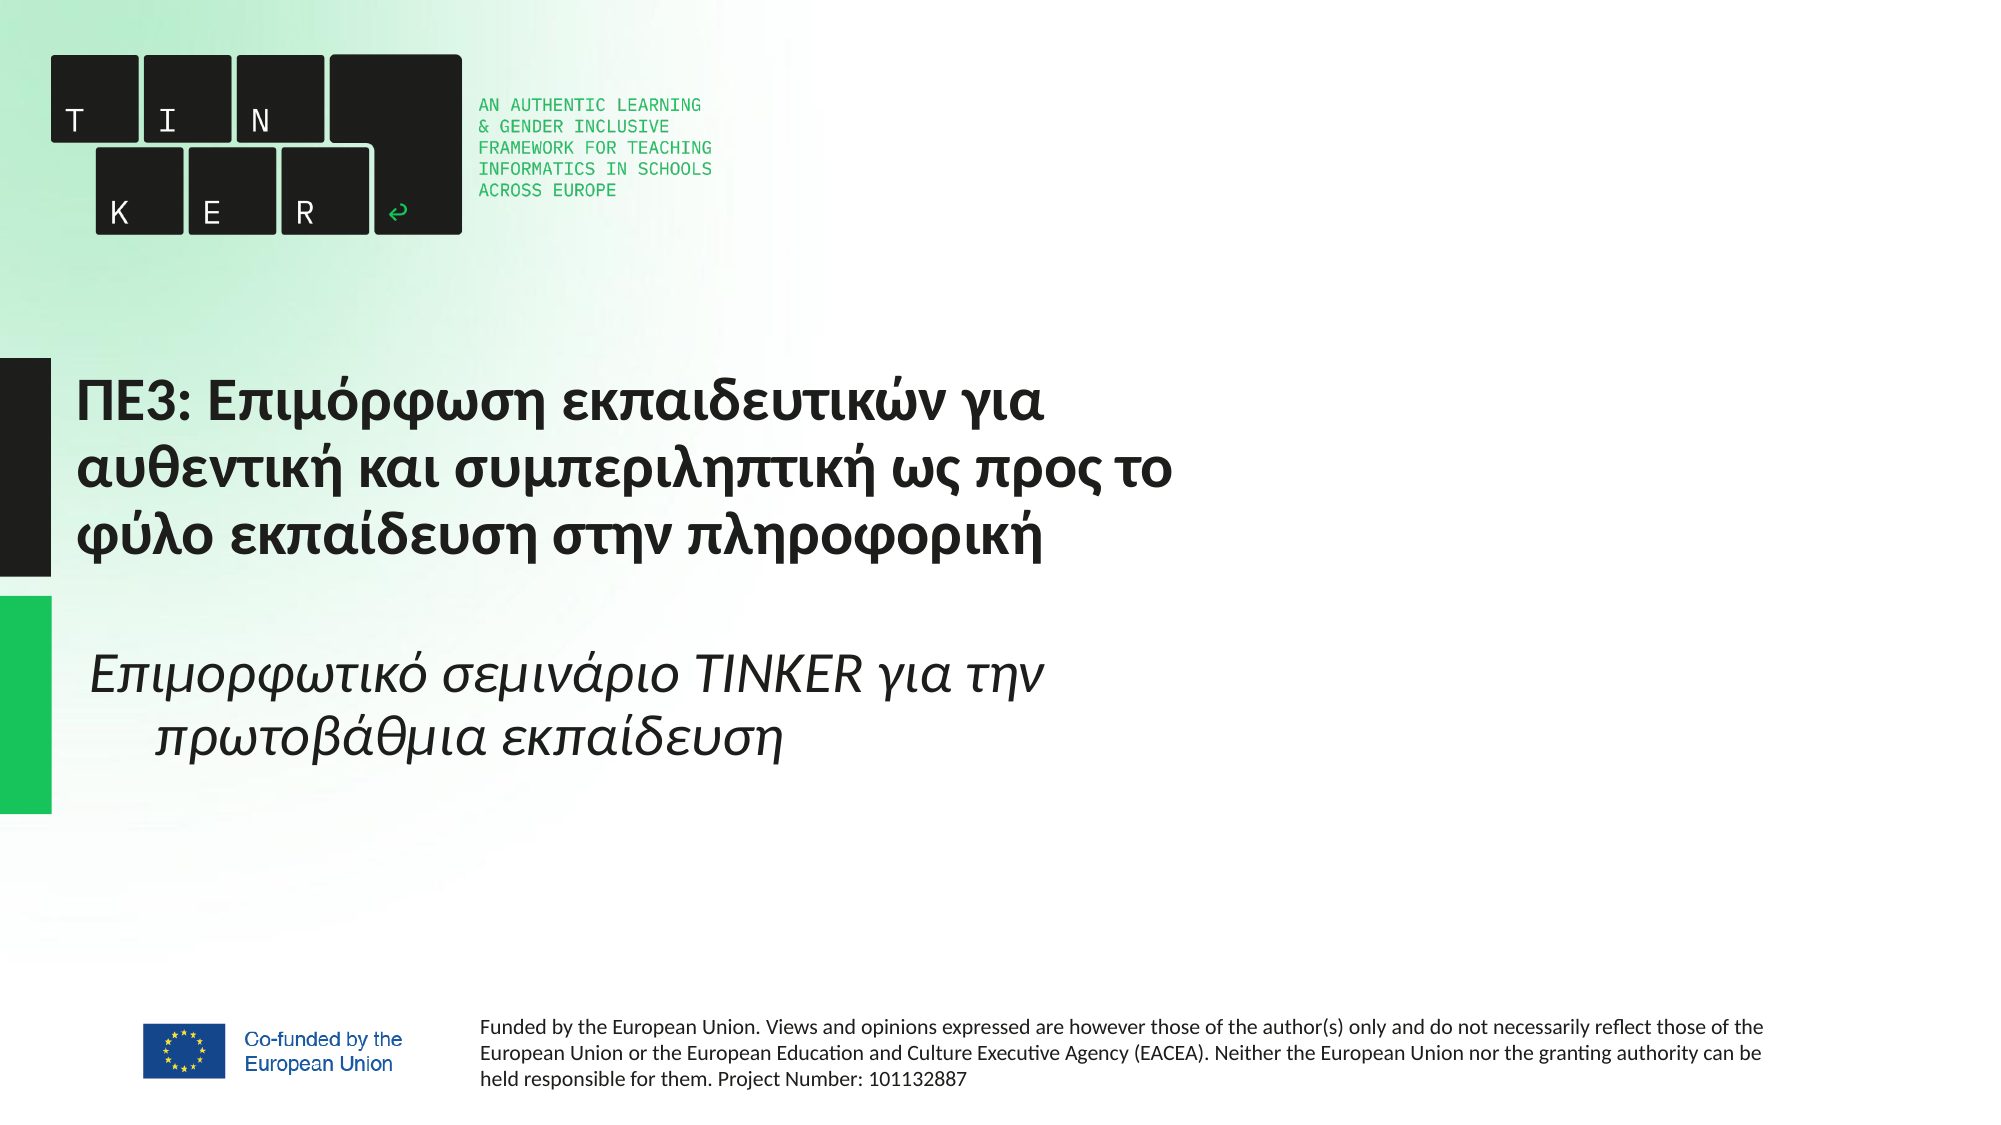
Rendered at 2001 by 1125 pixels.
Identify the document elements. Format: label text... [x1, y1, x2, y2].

picture [0, 0, 843, 1125]
title ΠΕ3: Επιμόρφωση εκπαιδευτικών για αυθεντική και συμπεριληπτική ως προς το φύλο εκπαίδευση στην πληροφορική [61, 358, 1196, 578]
subtitle Επιμορφωτικό σεμινάριο TINKER για την πρωτοβάθμια εκπαίδευση [65, 599, 1197, 812]
